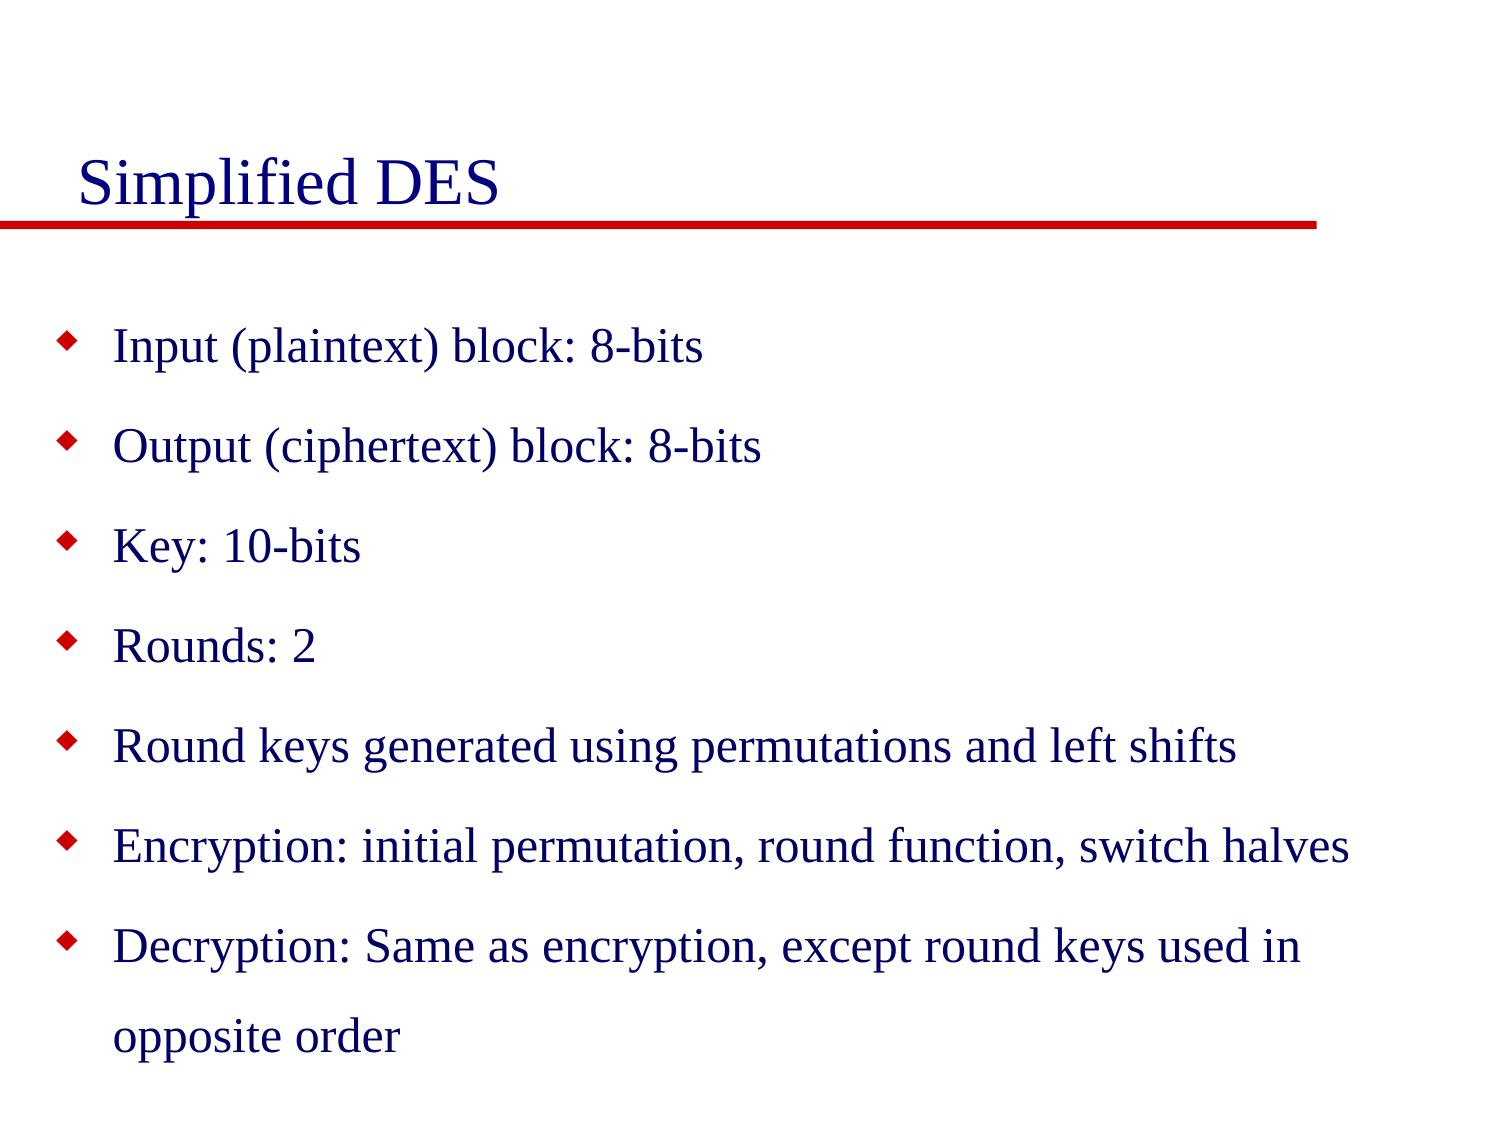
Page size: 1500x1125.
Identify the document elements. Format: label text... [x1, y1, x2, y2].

list Input (plaintext) block: 8-bits Output (ciphertext) block: 8-bits Key: 10-bits Rounds: 2 Round keys generated using permutations and left shifts Encryption: initial permutation, round function, switch halves Decryption: Same as encryption, except round keys used in opposite order [41, 274, 1438, 1000]
title Simplified DES [62, 43, 1338, 226]
